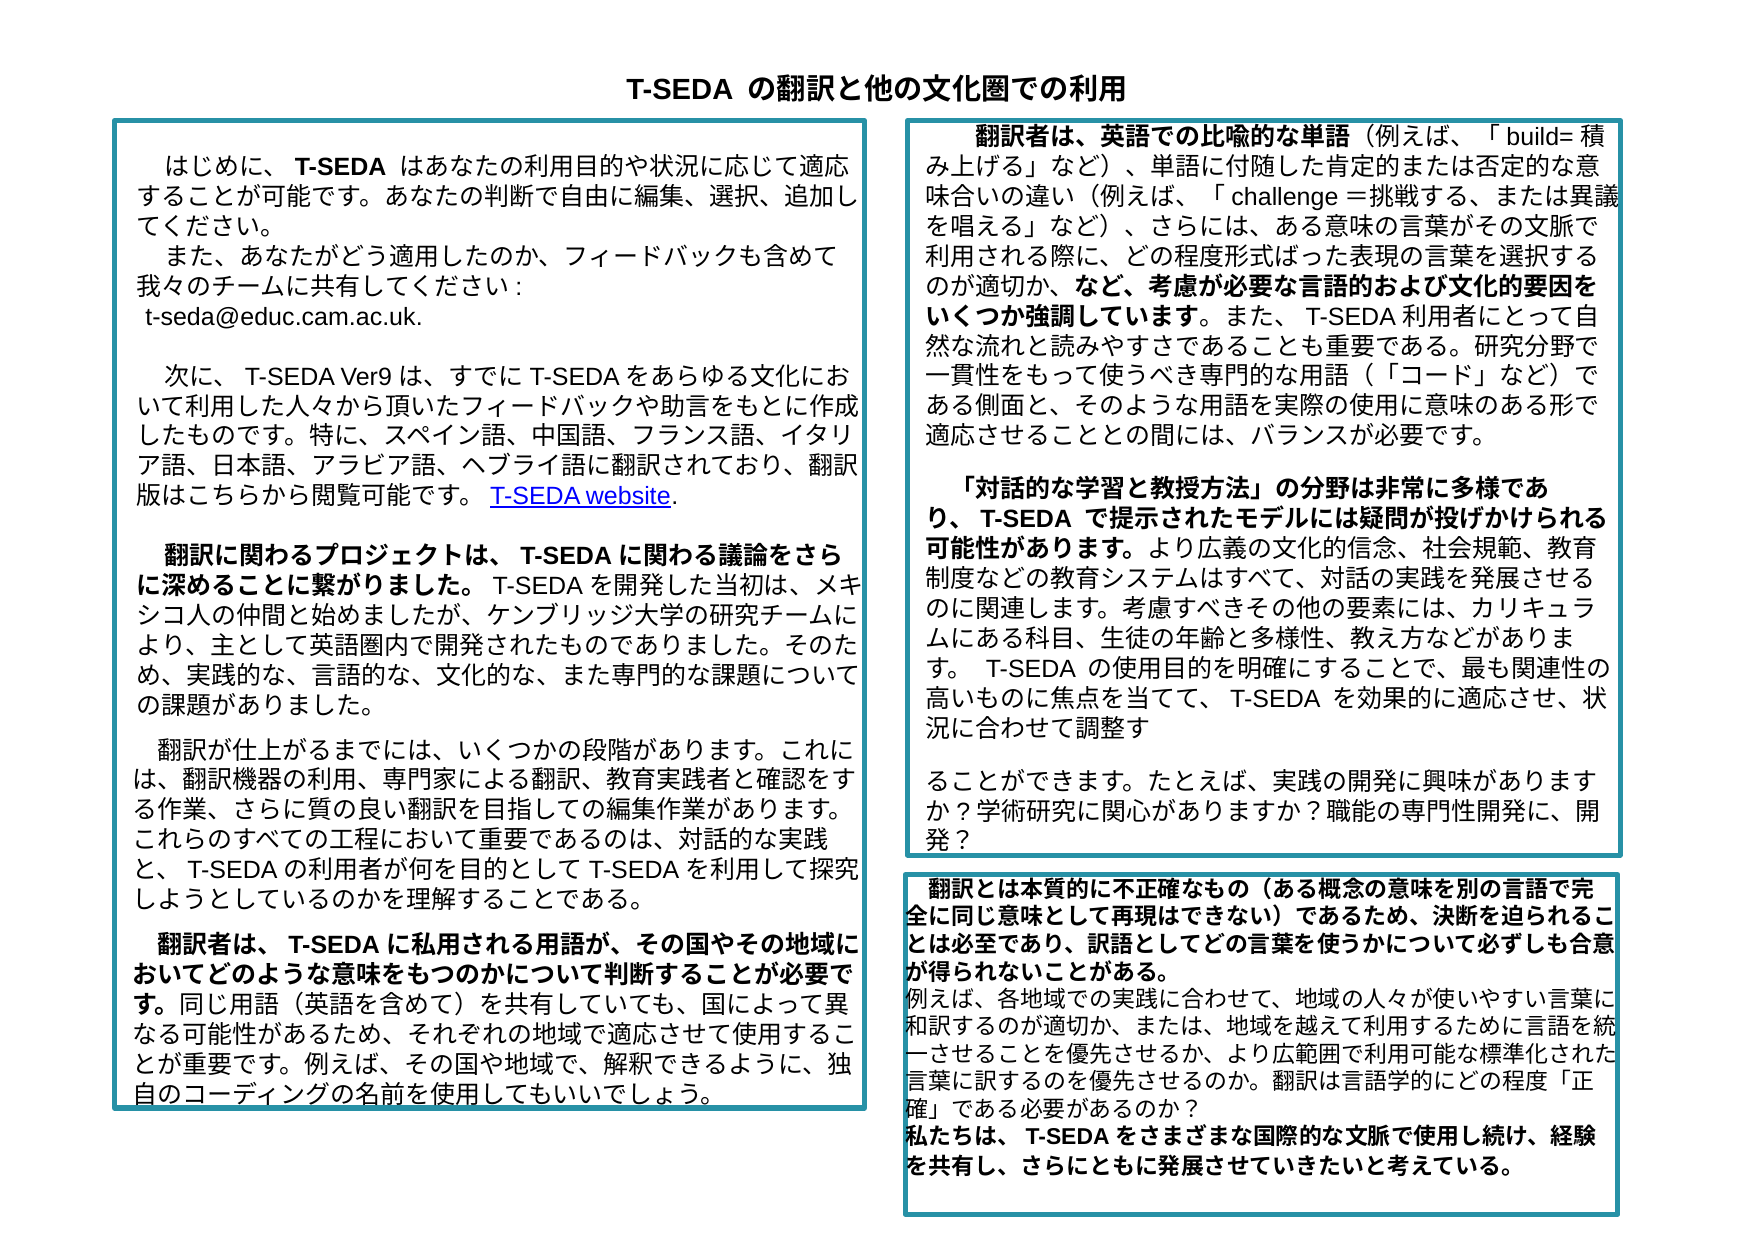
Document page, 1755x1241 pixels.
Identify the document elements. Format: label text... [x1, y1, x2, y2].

text_box 翻訳とは本質的に不正確なもの（ある概念の意味を別の言語で完全に同じ意味として再現はできない）であるため、決断を迫られることは必至であり、訳語としてどの言葉を使うかについて必ずしも合意が得られないことがある。 例えば、各地域での実践に合わせて、地域の人々が使いやすい言葉に和訳するのが適切か、または、地域を越えて利用するために言語を統一させることを優先させるか、より広範囲で利用可能な標準化された言葉に訳するのを優先させるのか。翻訳は言語学的にどの程度「正確」である必要があるのか？ 私たちは、T-SEDAをさまざまな国際的な文脈で使用し続け、経験を共有し、さらにともに発展させていきたいと考えている。 [905, 874, 1618, 1215]
text_box 翻訳者は、英語での比喩的な単語（例えば、「build=積み上げる」など）、単語に付随した肯定的または否定的な意味合いの違い（例えば、「challenge＝挑戦する、または異議を唱える」など）、さらには、ある意味の言葉がその文脈で利用される際に、どの程度形式ばった表現の言葉を選択するのが適切か、など、考慮が必要な言語的および文化的要因をいくつか強調しています。また、T-SEDA利用者にとって自然な流れと読みやすさであることも重要である。研究分野で一貫性をもって使うべき専門的な用語（「コード」など）である側面と、そのような用語を実際の使用に意味のある形で適応させることとの間には、バランスが必要です。 「対話的な学習と教授方法」の分野は非常に多様であり、T-SEDA で提示されたモデルには疑問が投げかけられる可能性があります。より広義の文化的信念、社会規範、教育制度などの教育システムはすべて、対話の実践を発展させるのに関連します。考慮すべきその他の要素には、カリキュラムにある科目、生徒の年齢と多様性、教え方などがあります。 T-SEDA の使用目的を明確にすることで、最も関連性の高いものに焦点を当てて、T-SEDA を効果的に適応させ、状況に合わせて調整す ることができます。たとえば、実践の開発に興味がありますか?学術研究に関心がありますか？職能の専門性開発に、開発？ [907, 120, 1621, 856]
title T-SEDA の翻訳と他の文化圏での利用 [196, 70, 1558, 278]
list はじめに、T-SEDA はあなたの利用目的や状況に応じて適応することが可能です。あなたの判断で自由に編集、選択、追加してください。 また、あなたがどう適用したのか、フィードバックも含めて我々のチームに共有してください: t-seda@educ.cam.ac.uk. 次に、T-SEDA Ver9は、すでにT-SEDAをあらゆる文化において利用した人々から頂いたフィードバックや助言をもとに作成したものです。特に、スペイン語、中国語、フランス語、イタリア語、日本語、アラビア語、ヘブライ語に翻訳されており、翻訳版はこちらから閲覧可能です。T-SEDA website. 翻訳に関わるプロジェクトは、T-SEDAに関わる議論をさらに深めることに繋がりました。T-SEDAを開発した当初は、メキシコ人の仲間と始めましたが、ケンブリッジ大学の研究チームにより、主として英語圏内で開発されたものでありました。そのため、実践的な、言語的な、文化的な、また専門的な課題についての課題がありました。 翻訳が仕上がるまでには、いくつかの段階があります。これには、翻訳機器の利用、専門家による翻訳、教育実践者と確認をする作業、さらに質の良い翻訳を目指しての編集作業があります。これらのすべての工程において重要であるのは、対話的な実践と、T-SEDAの利用者が何を目的としてT-SEDAを利用して探究しようとしているのかを理解することである。 翻訳者は、T-SEDAに私用される用語が、その国やその地域においてどのような意味をもつのかについて判断することが必要です。同じ用語（英語を含めて）を共有していても、国によって異なる可能性があるため、それぞれの地域で適応させて使用することが重要です。例えば、その国や地域で、解釈できるように、独自のコーディングの名前を使用してもいいでしょう。 [114, 120, 865, 1109]
